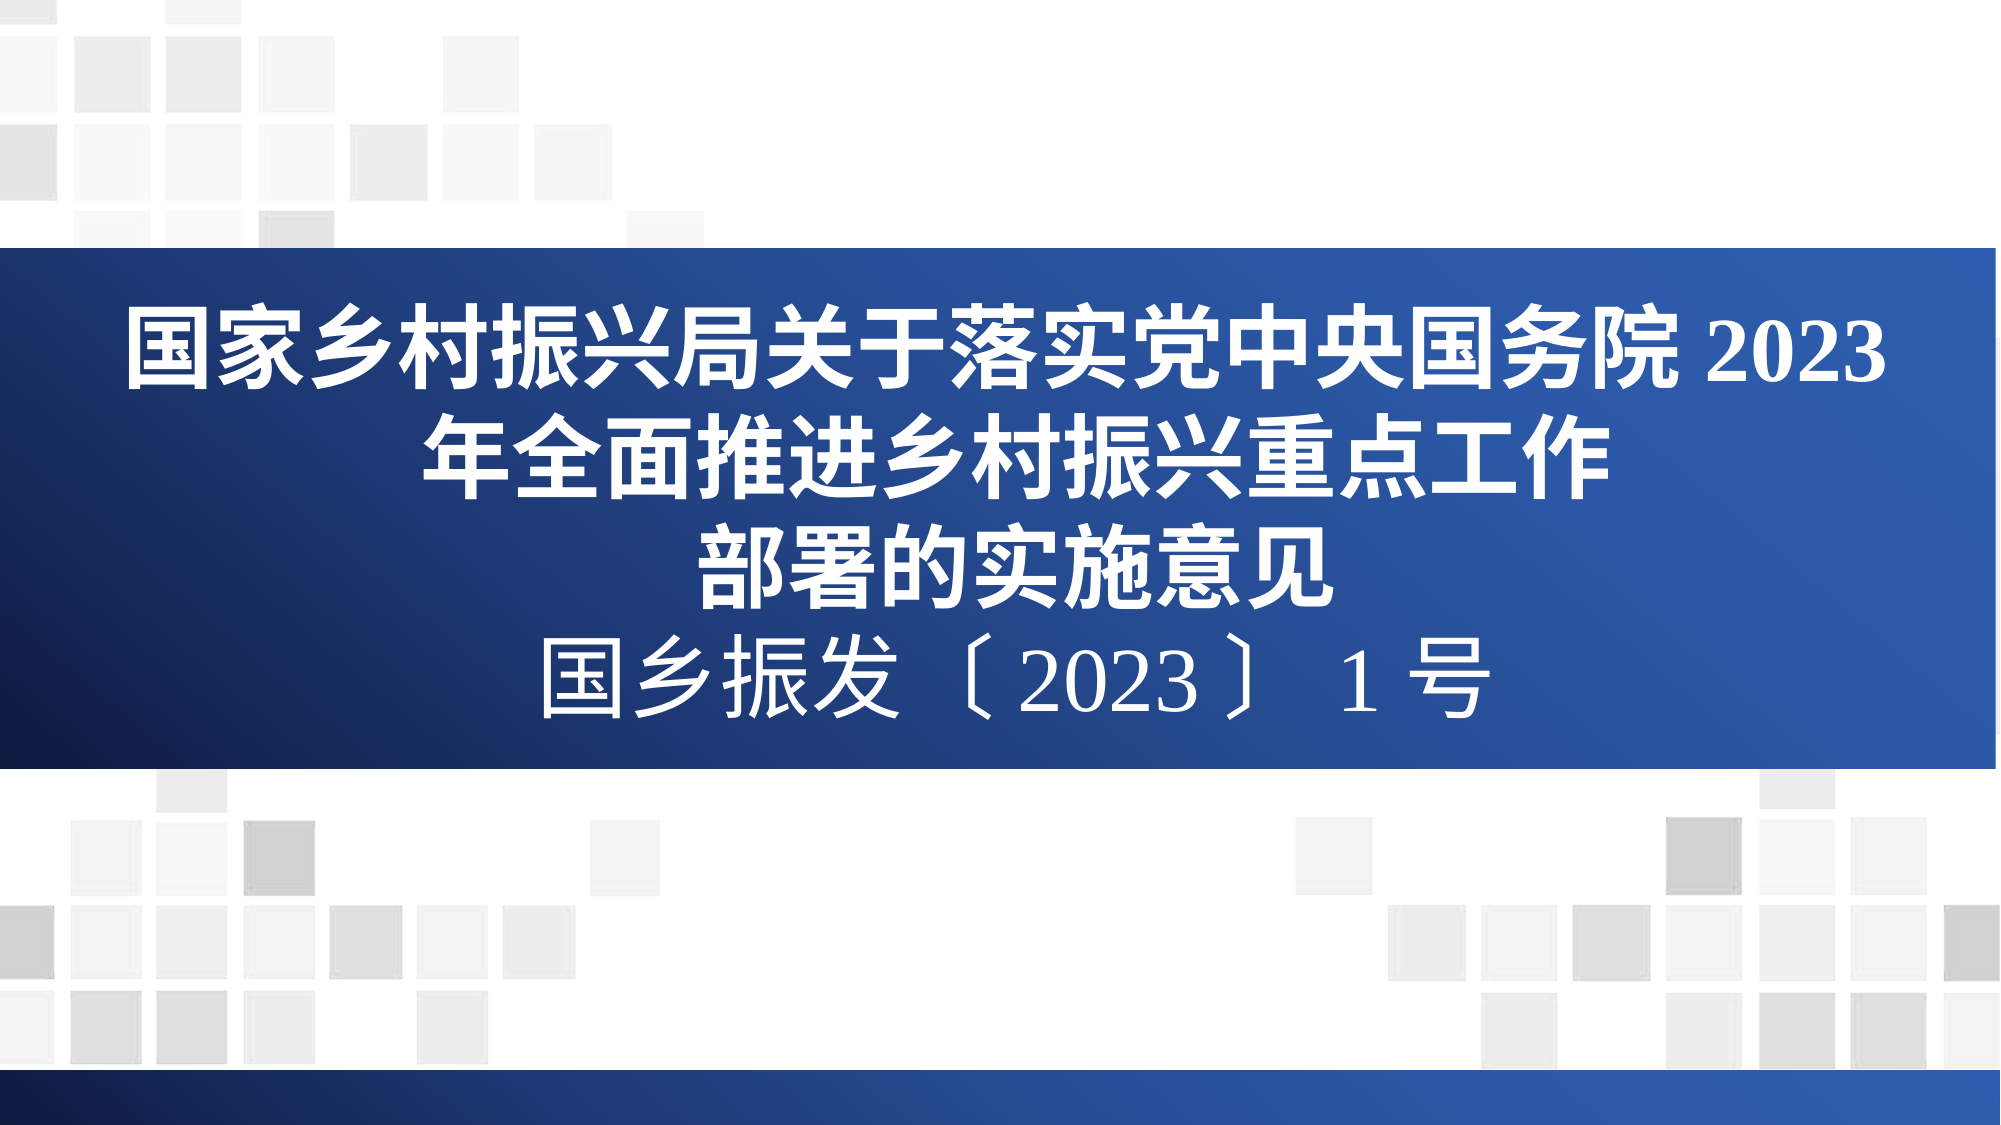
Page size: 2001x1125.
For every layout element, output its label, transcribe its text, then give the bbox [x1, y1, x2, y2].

picture [0, 0, 2000, 1125]
title 国家乡村振兴局关于落实党中央国务院2023年全面推进乡村振兴重点工作 部署的实施意见 国乡振发〔2023〕1号 [0, 287, 1938, 730]
